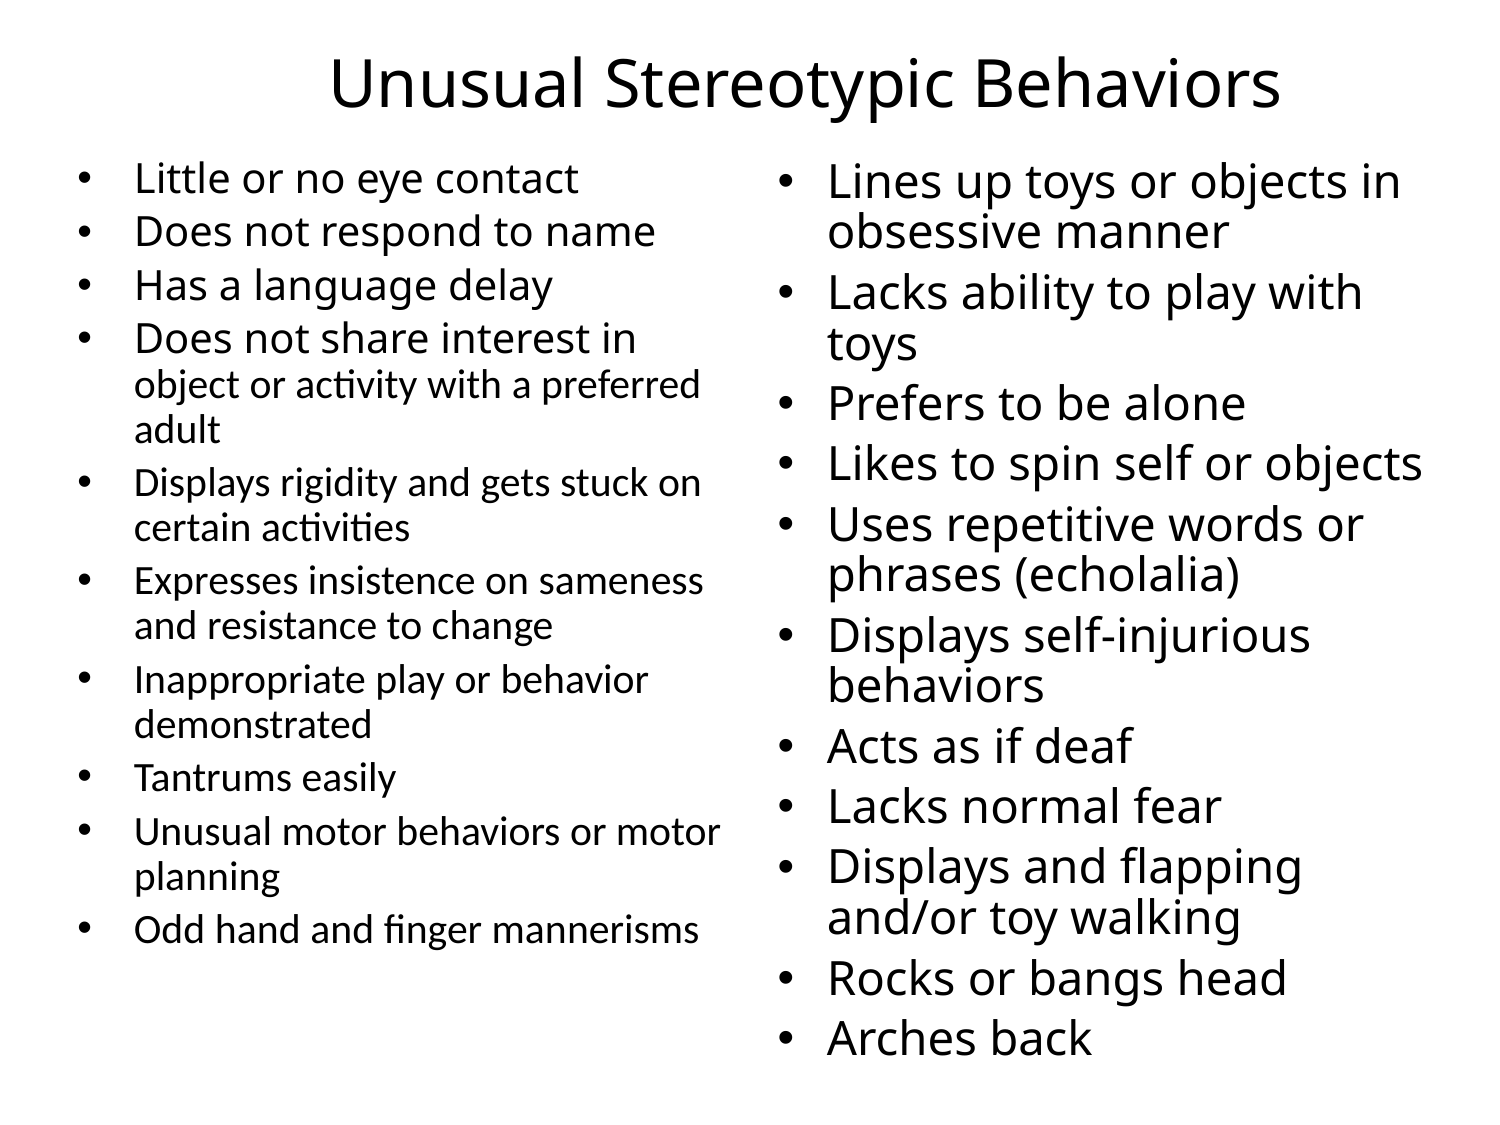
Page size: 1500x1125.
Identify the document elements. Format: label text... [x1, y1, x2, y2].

list Little or no eye contact Does not respond to name Has a language delay Does not share interest in object or activity with a preferred adult Displays rigidity and gets stuck on certain activities Expresses insistence on sameness and resistance to change Inappropriate play or behavior demonstrated Tantrums easily Unusual motor behaviors or motor planning Odd hand and finger mannerisms [62, 149, 750, 1088]
title Unusual Stereotypic Behaviors [312, 24, 1300, 138]
list Lines up toys or objects in obsessive manner Lacks ability to play with toys Prefers to be alone Likes to spin self or objects Uses repetitive words or phrases (echolalia) Displays self-injurious behaviors Acts as if deaf Lacks normal fear Displays and flapping and/or toy walking Rocks or bangs head Arches back [762, 149, 1450, 1088]
